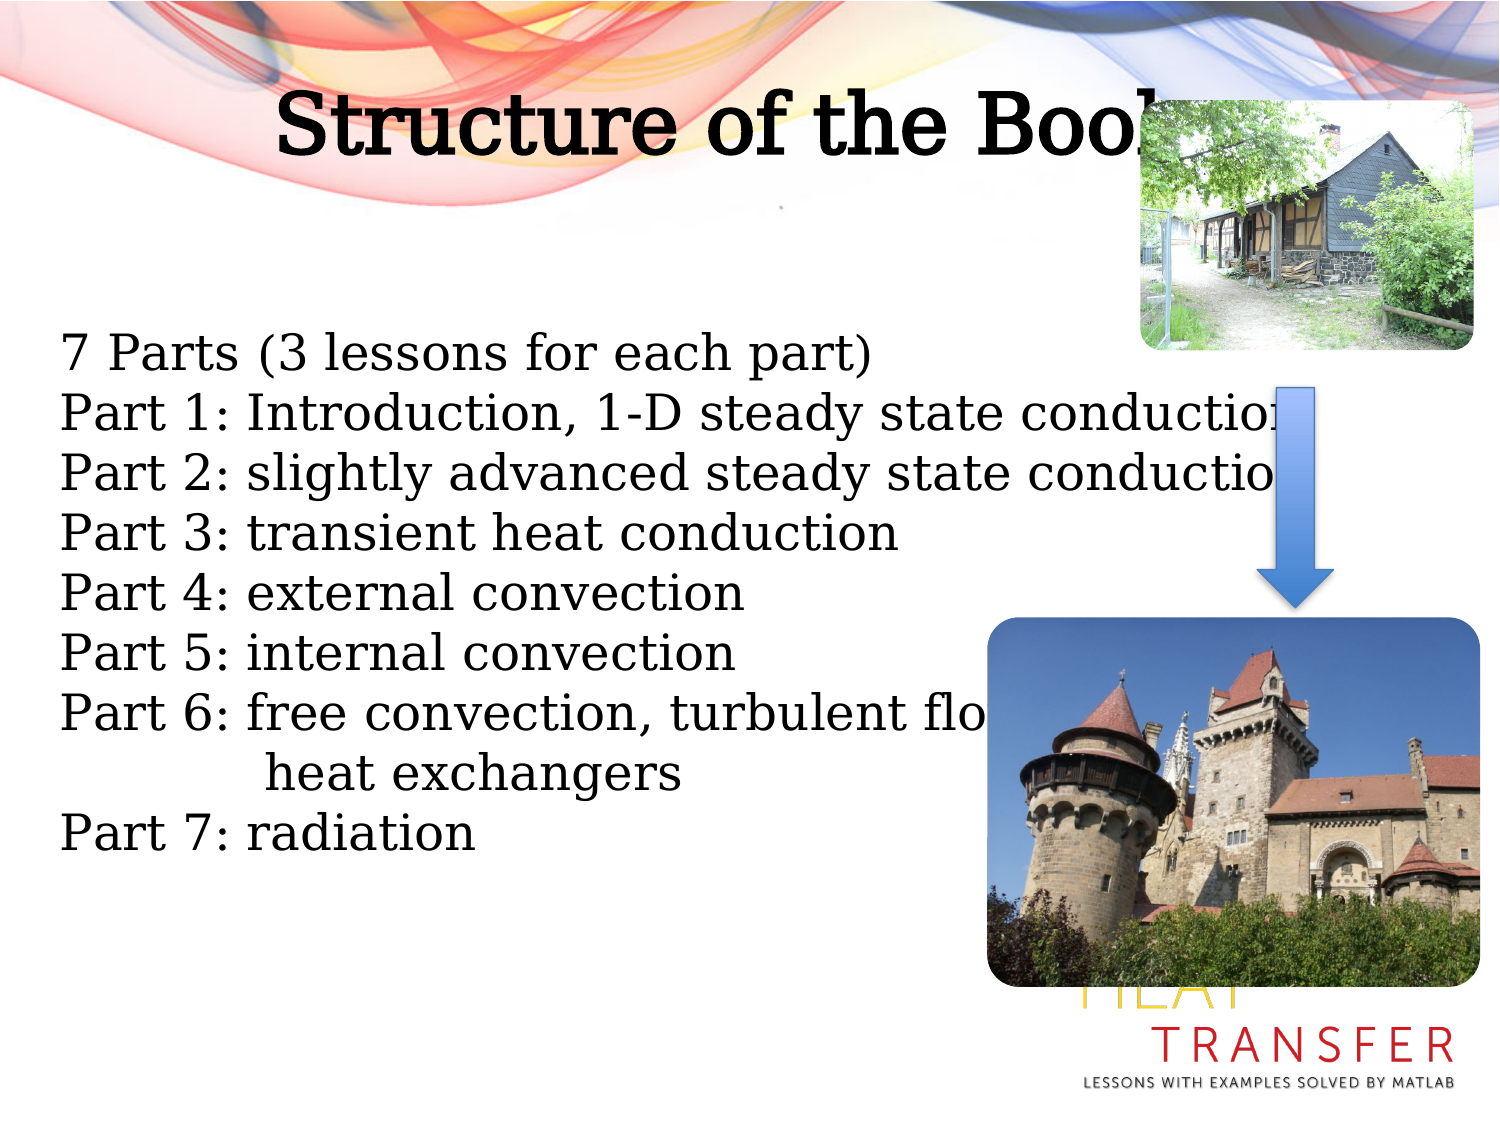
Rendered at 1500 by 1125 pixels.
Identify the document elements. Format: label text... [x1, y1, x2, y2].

picture [0, 1, 1499, 351]
picture [987, 617, 1481, 1093]
text_box Structure of the Book [0, 62, 1481, 178]
text_box [1256, 386, 1335, 609]
